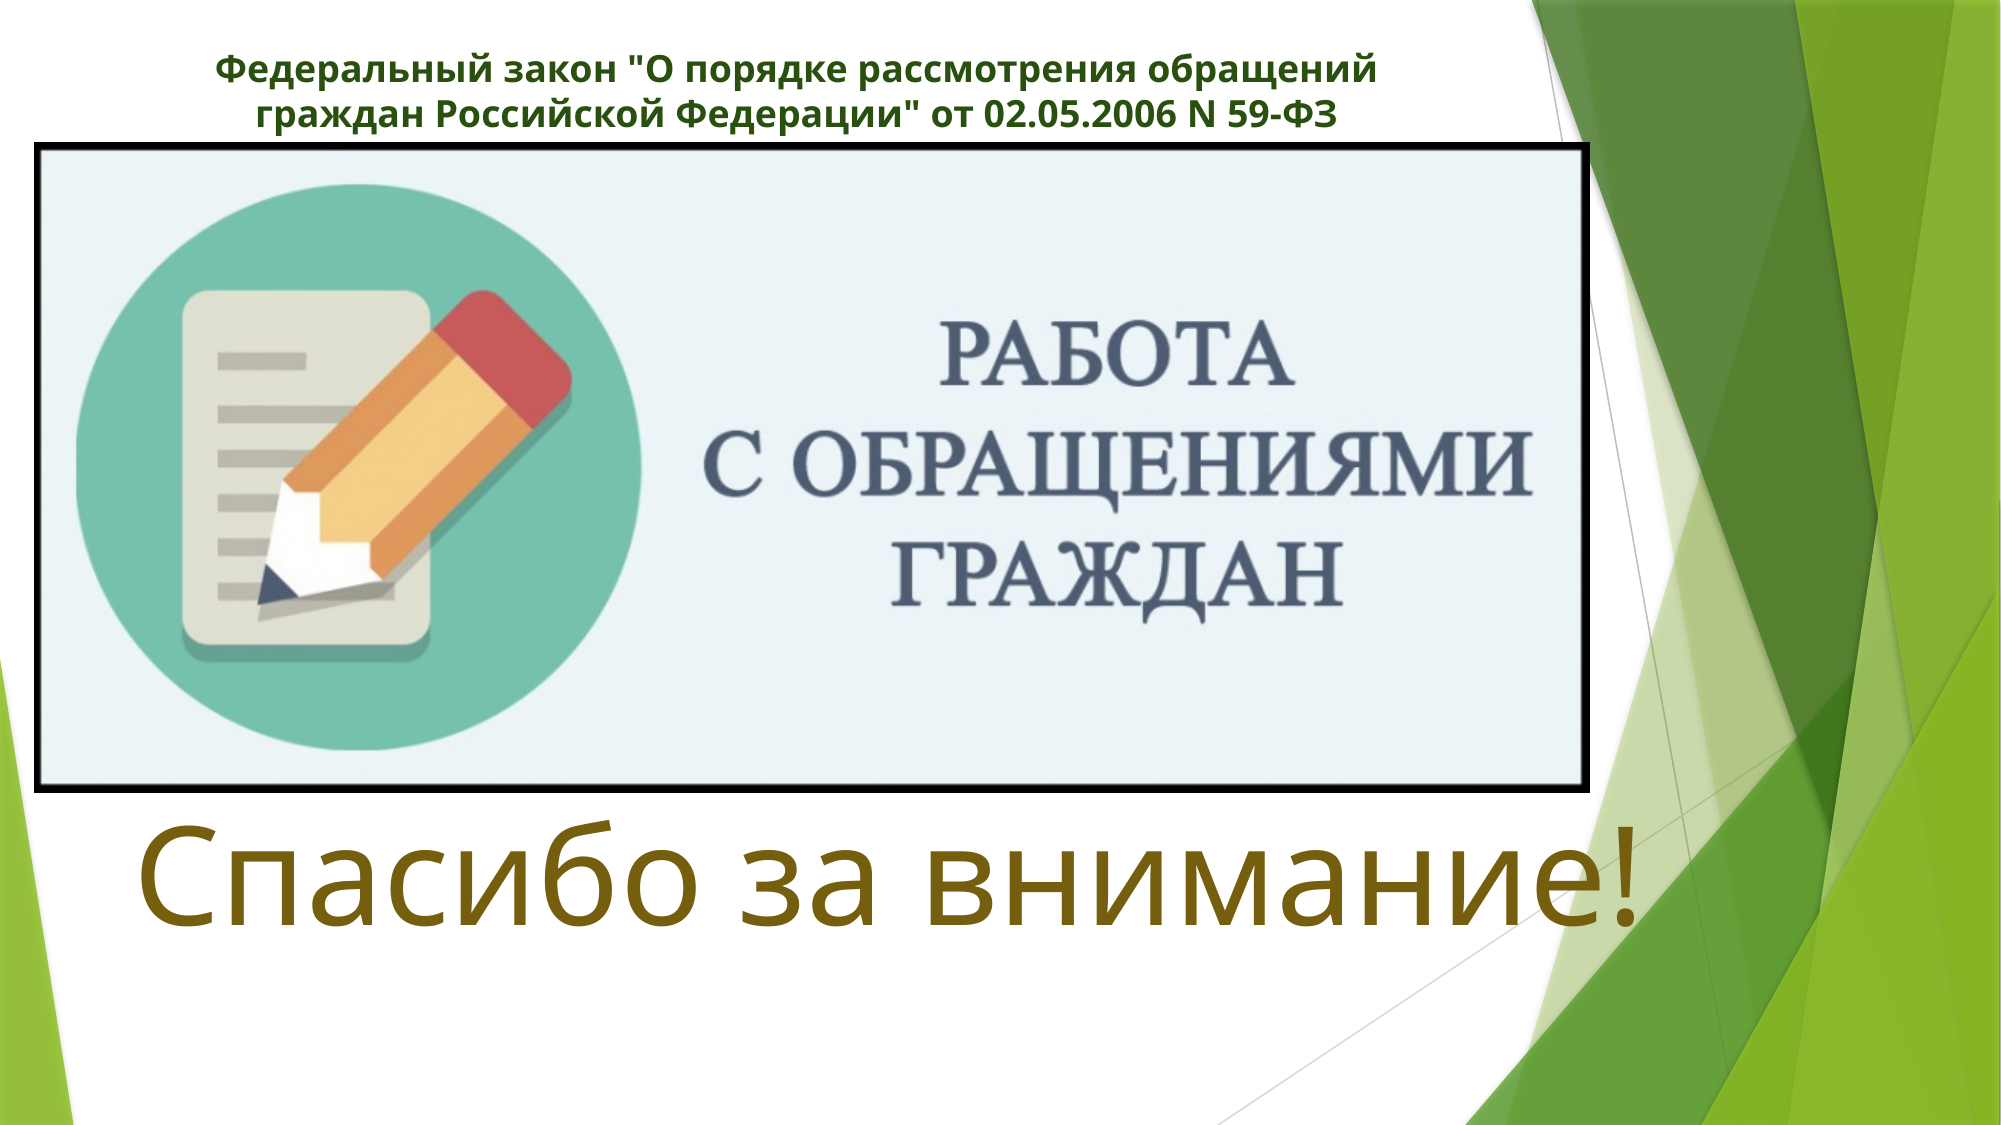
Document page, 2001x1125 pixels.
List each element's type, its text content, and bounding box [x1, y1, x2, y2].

text_box Спасибо за внимание! [119, 780, 1990, 961]
picture [34, 142, 1591, 794]
text_box Федеральный закон "О порядке рассмотрения обращений граждан Российской Федерации" от 02.05.2006 N 59-ФЗ [119, 37, 1475, 142]
